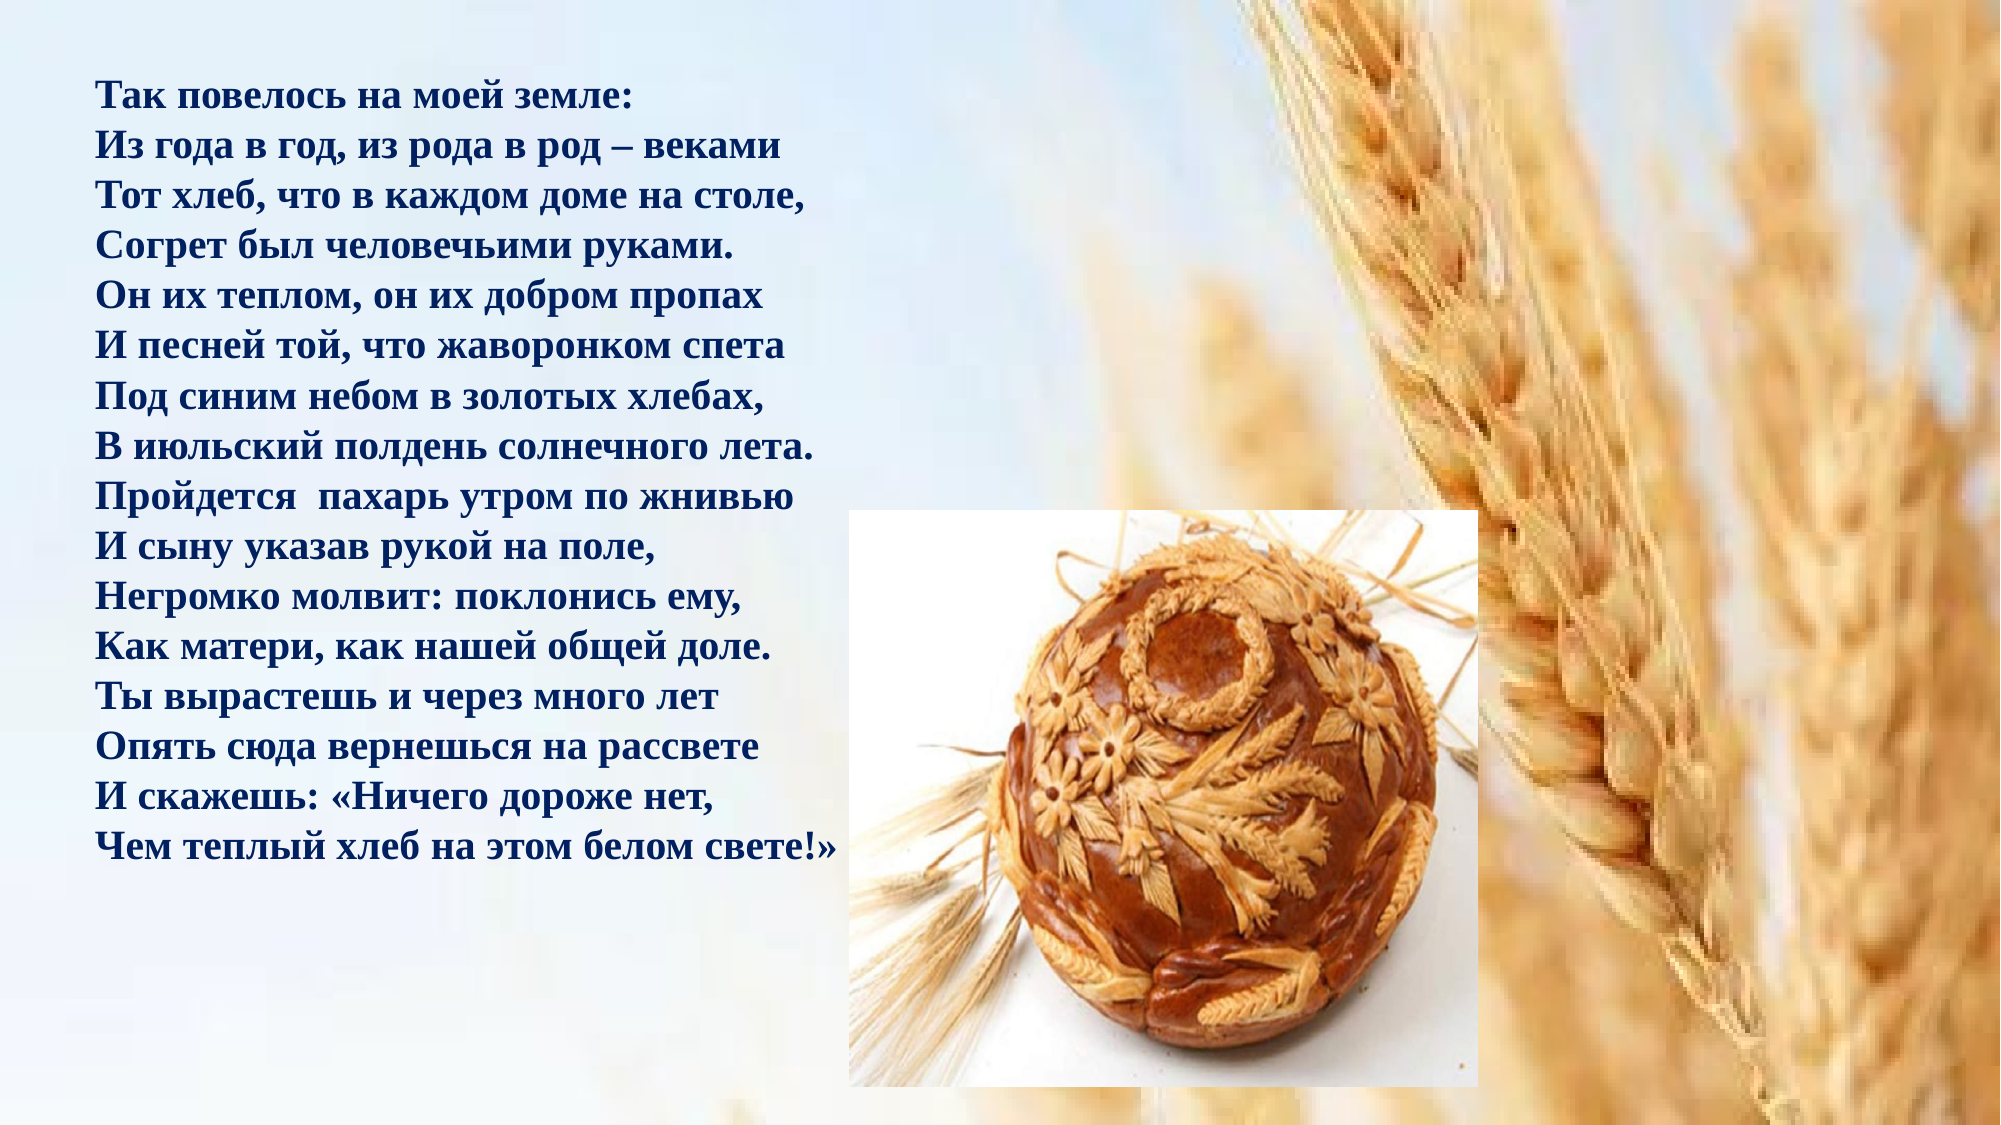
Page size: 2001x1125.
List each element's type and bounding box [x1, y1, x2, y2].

picture [849, 510, 1478, 1088]
list [0, 0, 2000, 1125]
